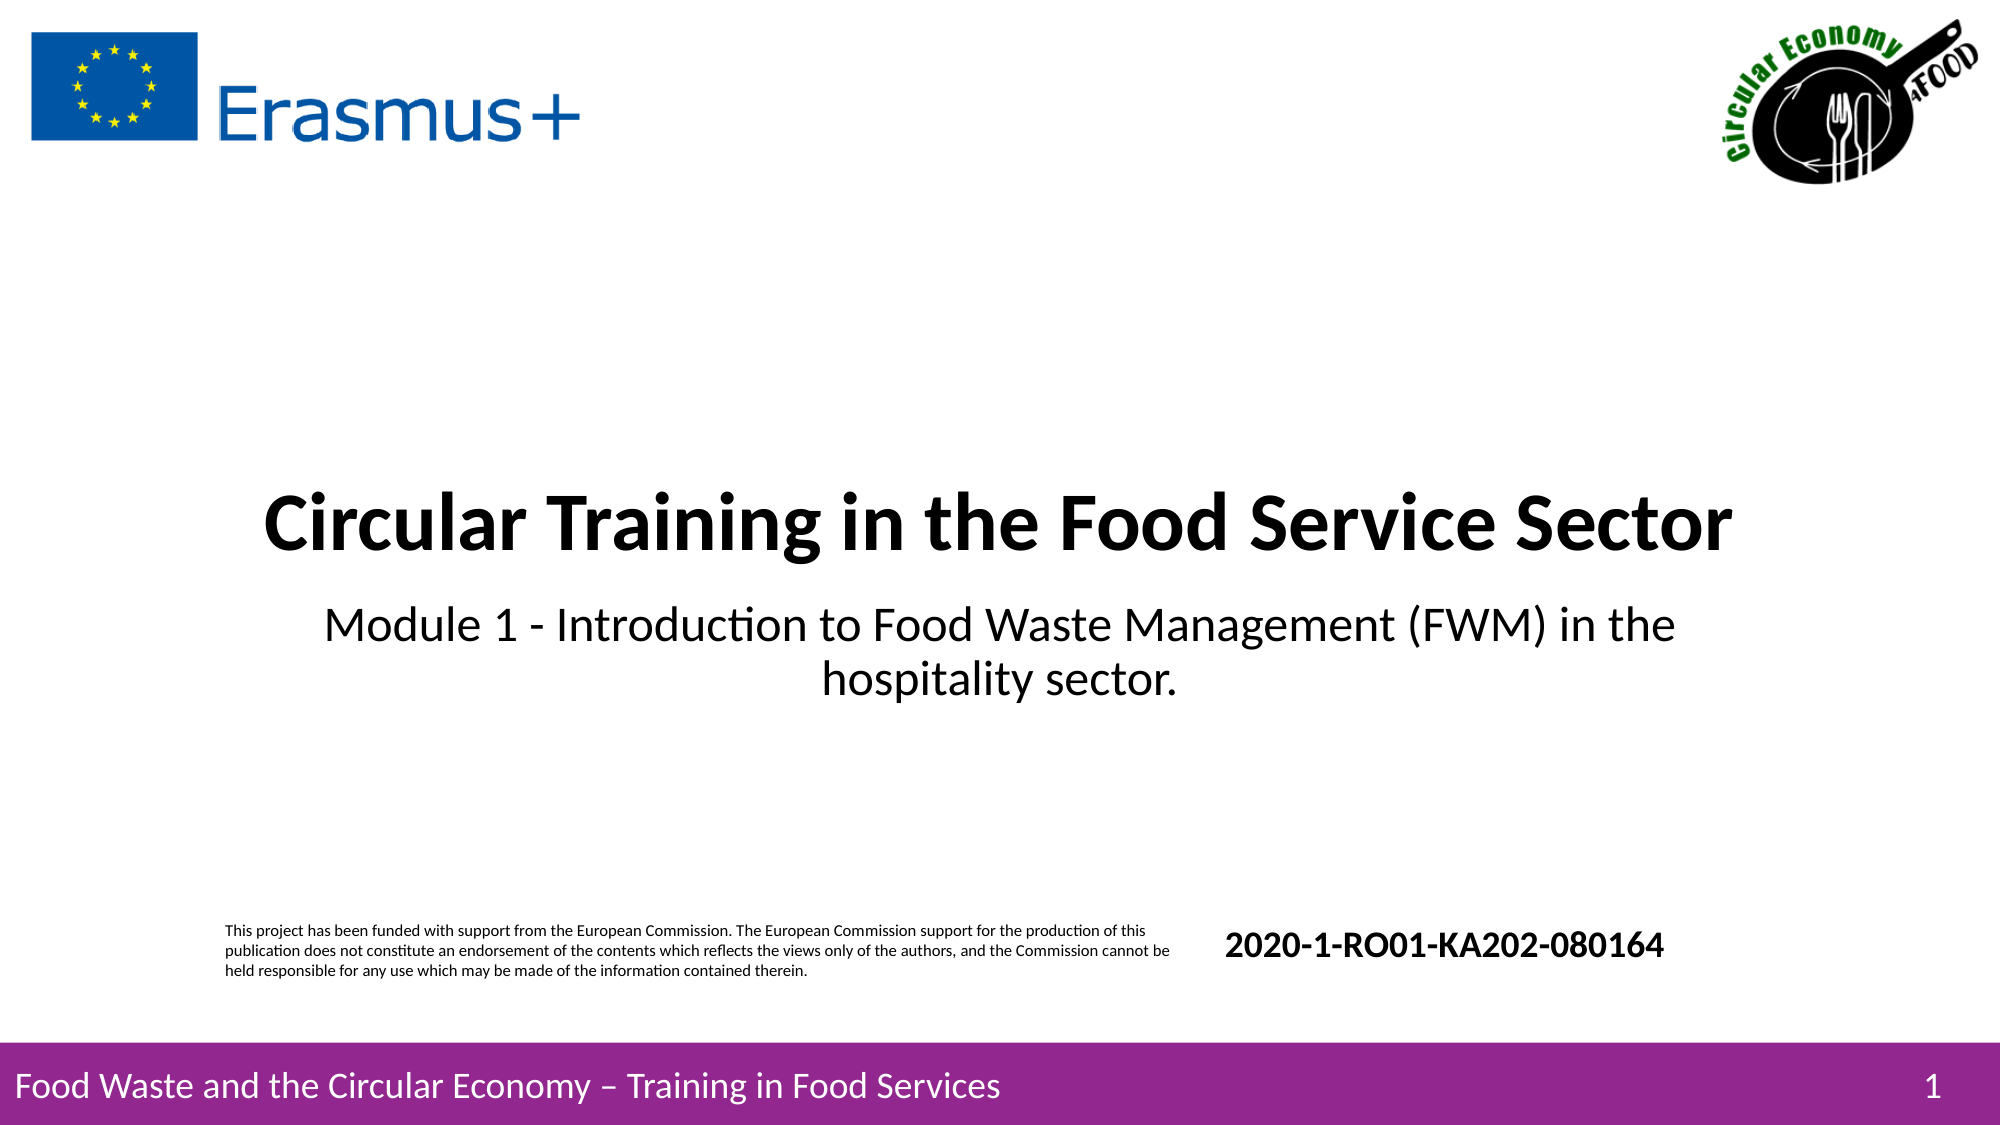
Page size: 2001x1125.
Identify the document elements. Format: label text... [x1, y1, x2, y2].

picture [0, 0, 612, 172]
subtitle Module 1 - Introduction to Food Waste Management (FWM) in the hospitality sector. [249, 590, 1750, 807]
picture [1721, 18, 1979, 185]
title Circular Training in the Food Service Sector [150, 402, 1850, 576]
